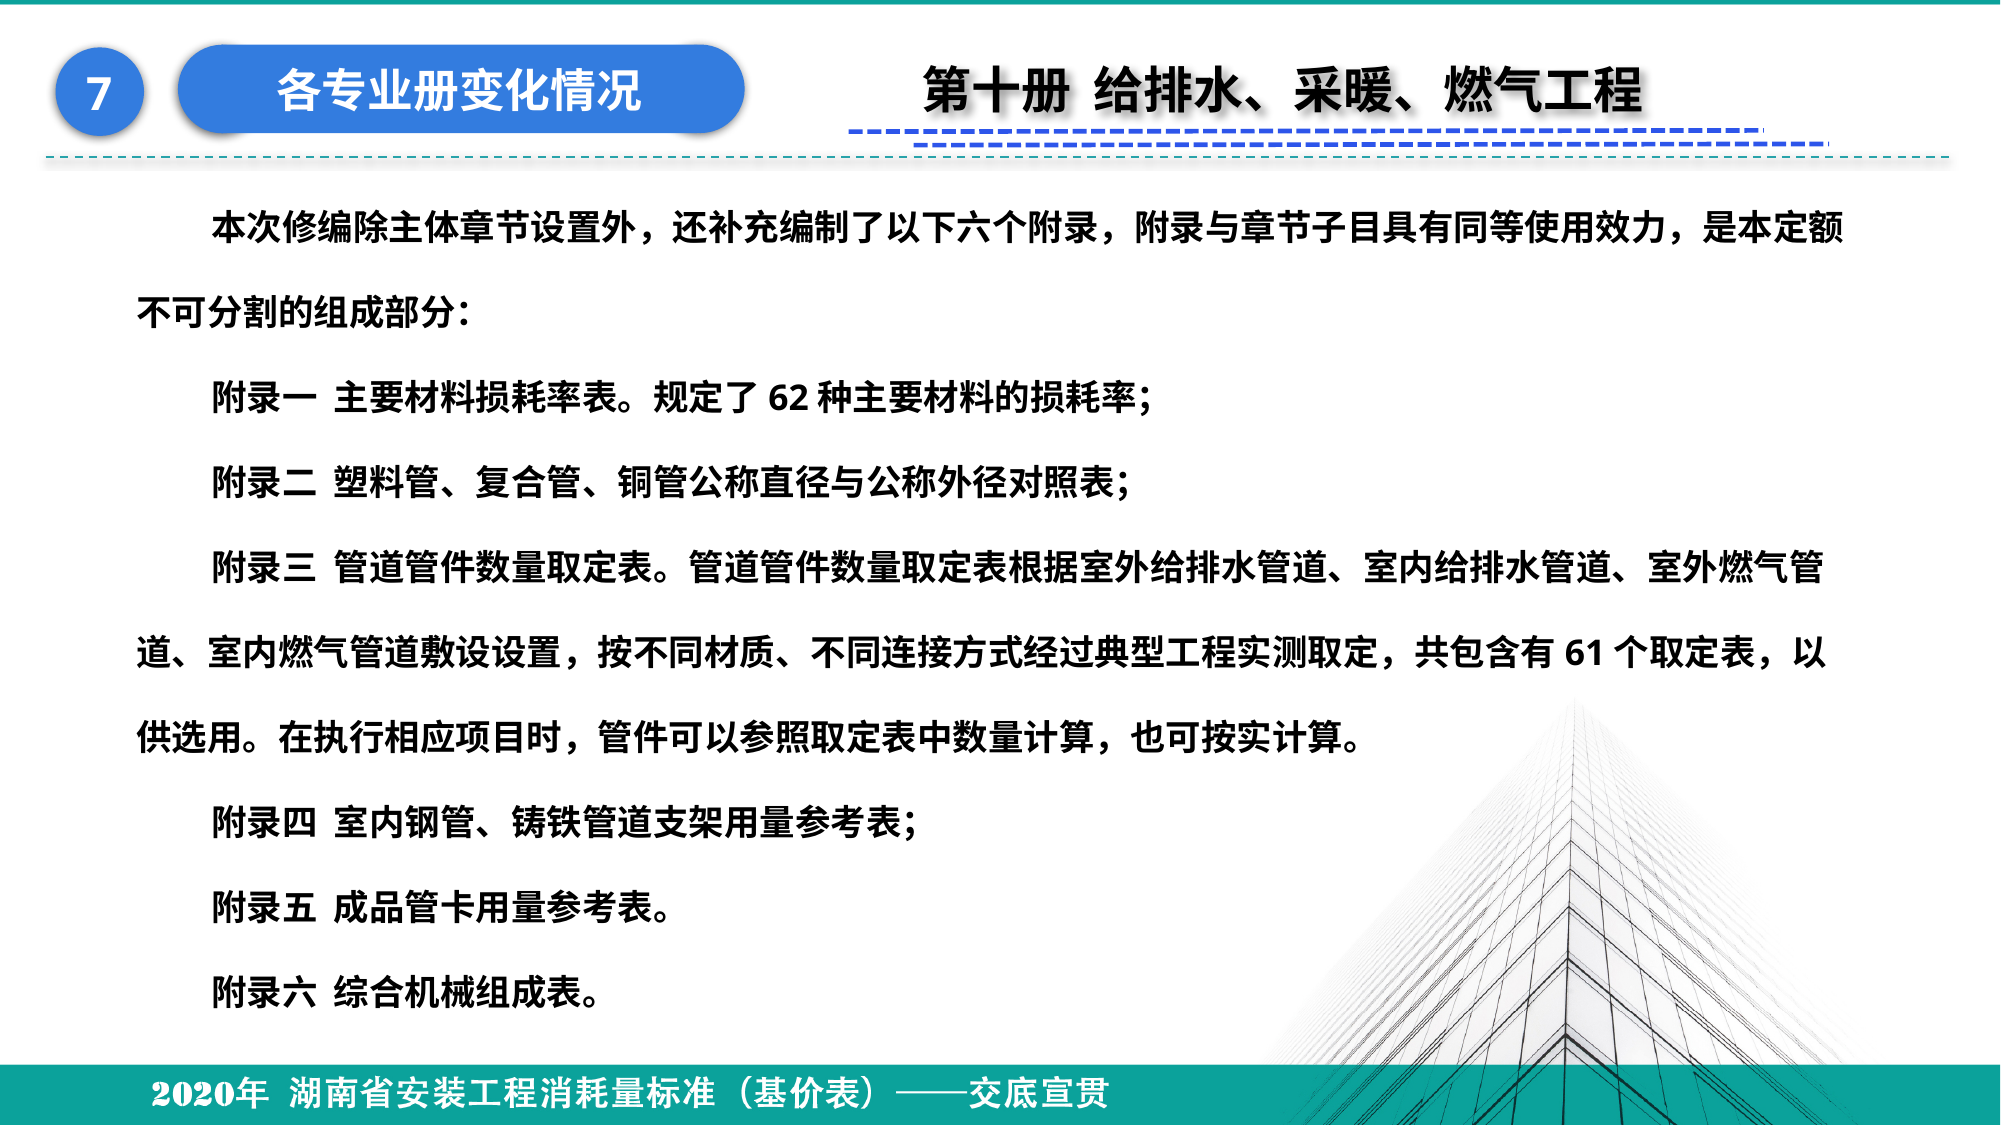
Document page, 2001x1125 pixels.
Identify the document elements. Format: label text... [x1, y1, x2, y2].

picture [0, 0, 2001, 1125]
text_box 本次修编除主体章节设置外，还补充编制了以下六个附录，附录与章节子目具有同等使用效力，是本定额不可分割的组成部分： 附录一 主要材料损耗率表。规定了62种主要材料的损耗率； 附录二 塑料管、复合管、铜管公称直径与公称外径对照表； 附录三 管道管件数量取定表。管道管件数量取定表根据室外给排水管道、室内给排水管道、室外燃气管道、室内燃气管道敷设设置，按不同材质、不同连接方式经过典型工程实测取定，共包含有61个取定表，以供选用。在执行相应项目时，管件可以参照取定表中数量计算，也可按实计算。 附录四 室内钢管、铸铁管道支架用量参考表； 附录五 成品管卡用量参考表。 附录六 综合机械组成表。 [121, 158, 1864, 1106]
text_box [45, 44, 1955, 158]
slide_number [1918, 0, 2000, 52]
